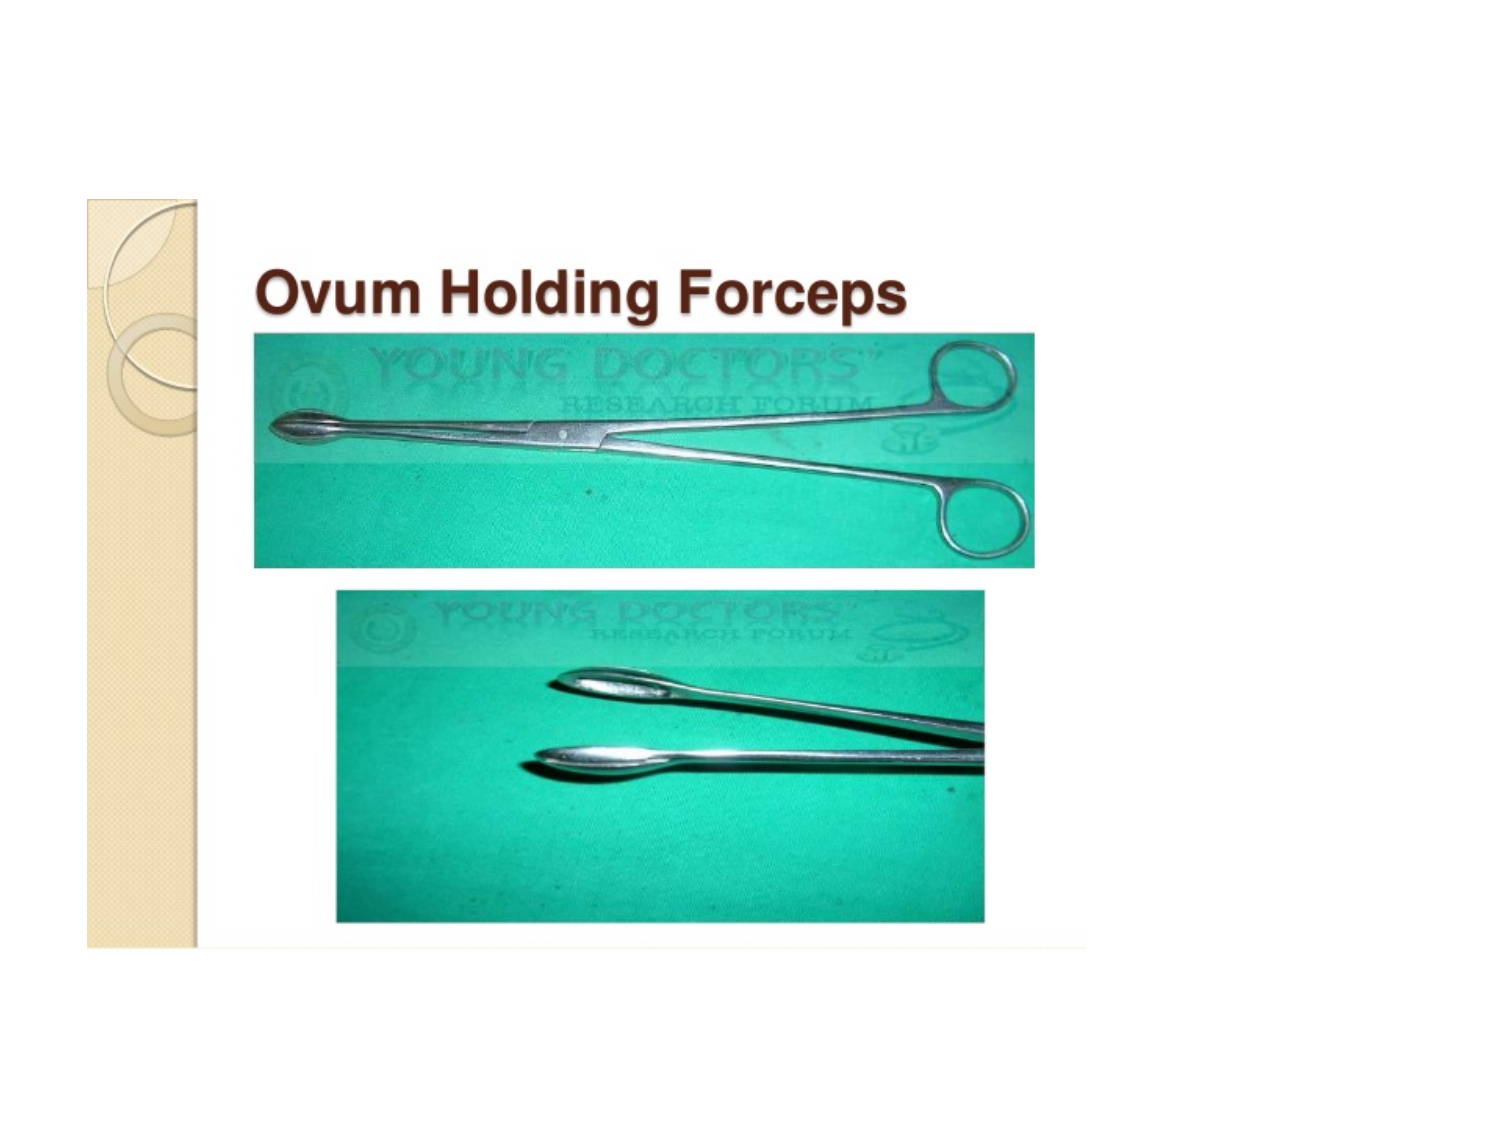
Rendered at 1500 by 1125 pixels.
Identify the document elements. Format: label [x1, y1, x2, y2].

picture [87, 199, 1085, 949]
